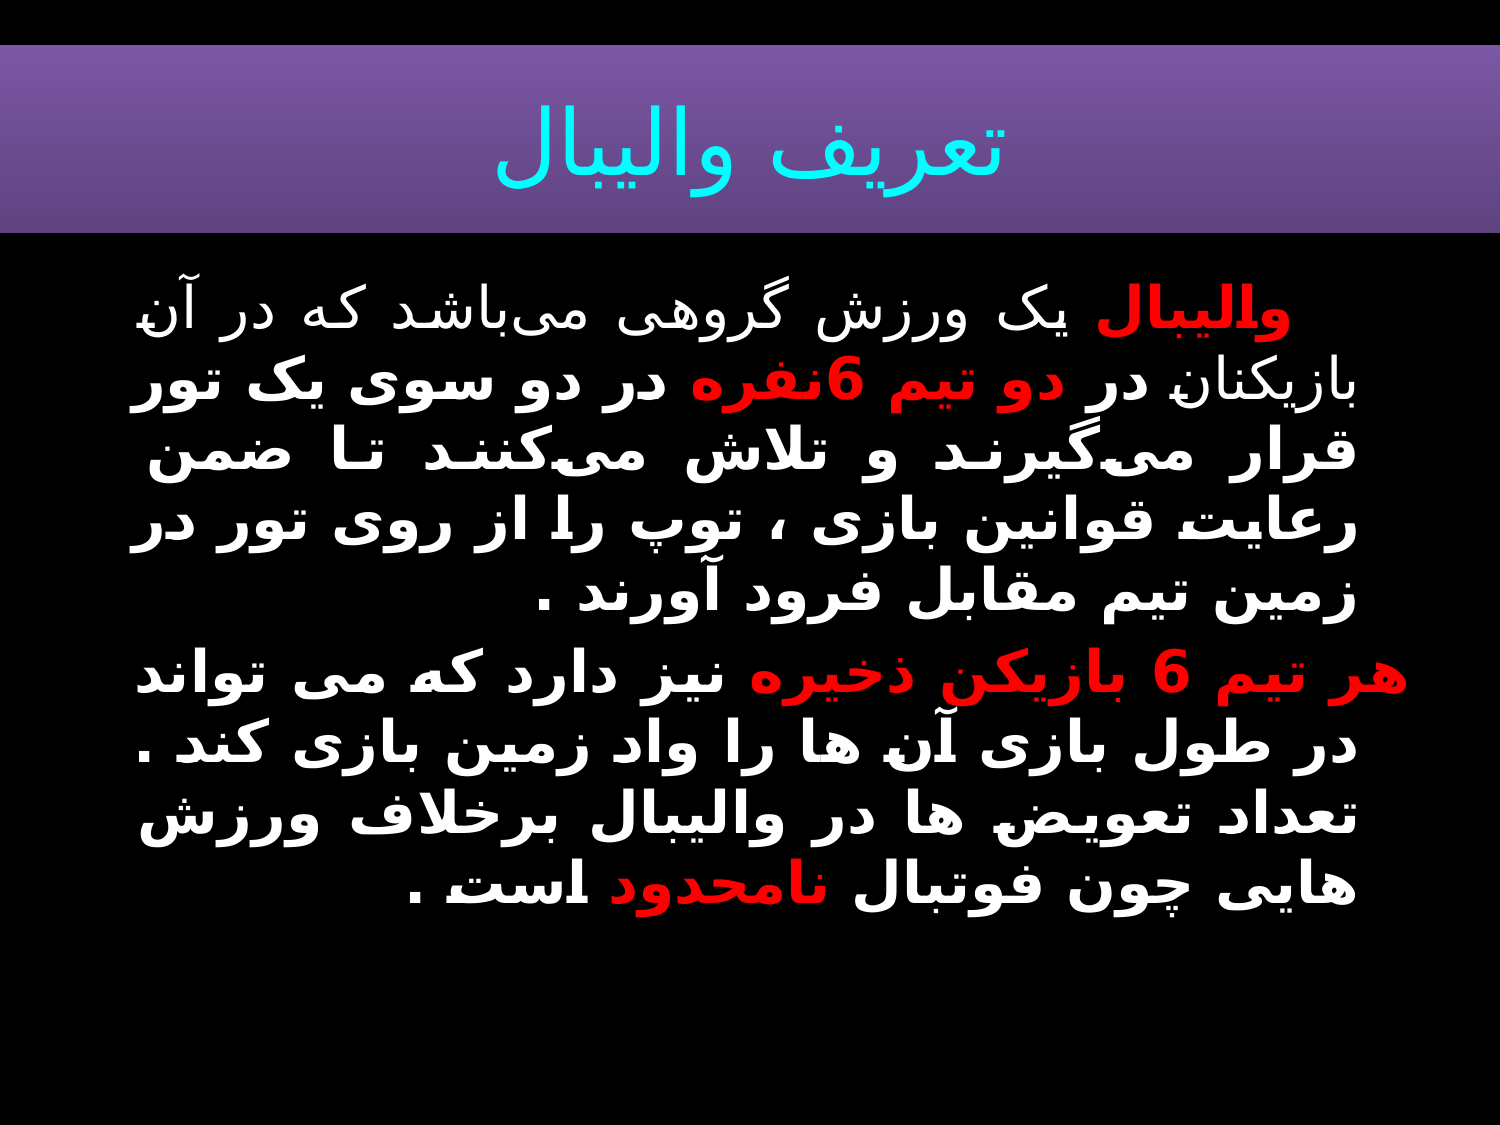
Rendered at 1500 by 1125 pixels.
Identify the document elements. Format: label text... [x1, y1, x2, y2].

list والیبال یک ورزش گروهی می‌باشد که در آن بازیکنان در دو تیم 6نفره در دو سوی یک تور قرار می‌گیرند و تلاش می‌کنند تا ضمن رعایت قوانین بازی ، توپ را از روی تور در زمین تیم مقابل فرود آورند . هر تیم 6 بازیکن ذخیره نیز دارد که می تواند در طول بازی آن ها را واد زمین بازی کند . تعداد تعویض ها در والیبال برخلاف ورزش هایی چون فوتبال نامحدود است . [117, 262, 1425, 973]
picture [0, 233, 1500, 1125]
title تعریف والیبال [0, 45, 1500, 233]
picture [0, 0, 1500, 45]
